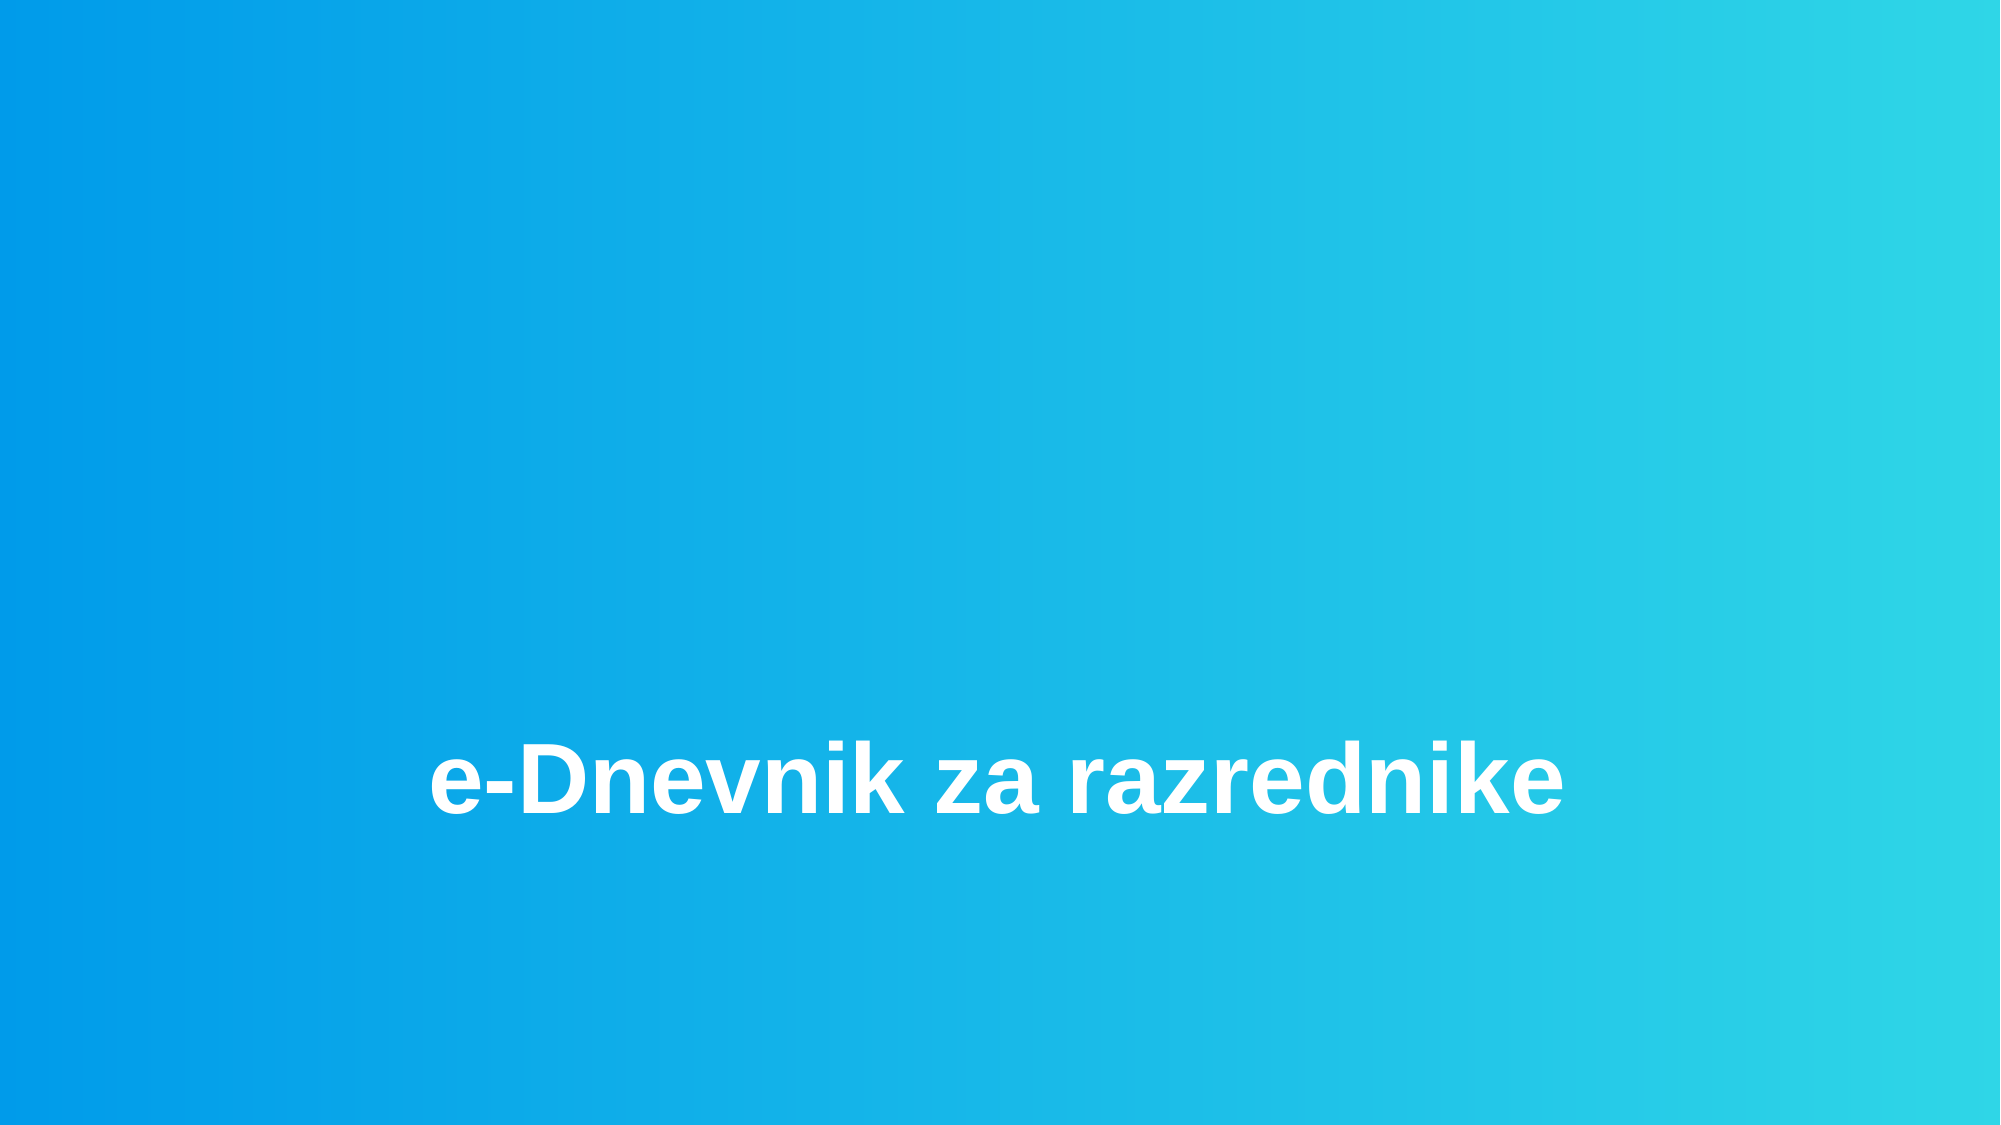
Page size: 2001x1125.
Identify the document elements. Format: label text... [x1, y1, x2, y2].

text_box e-Dnevnik za razrednike [413, 430, 1776, 841]
